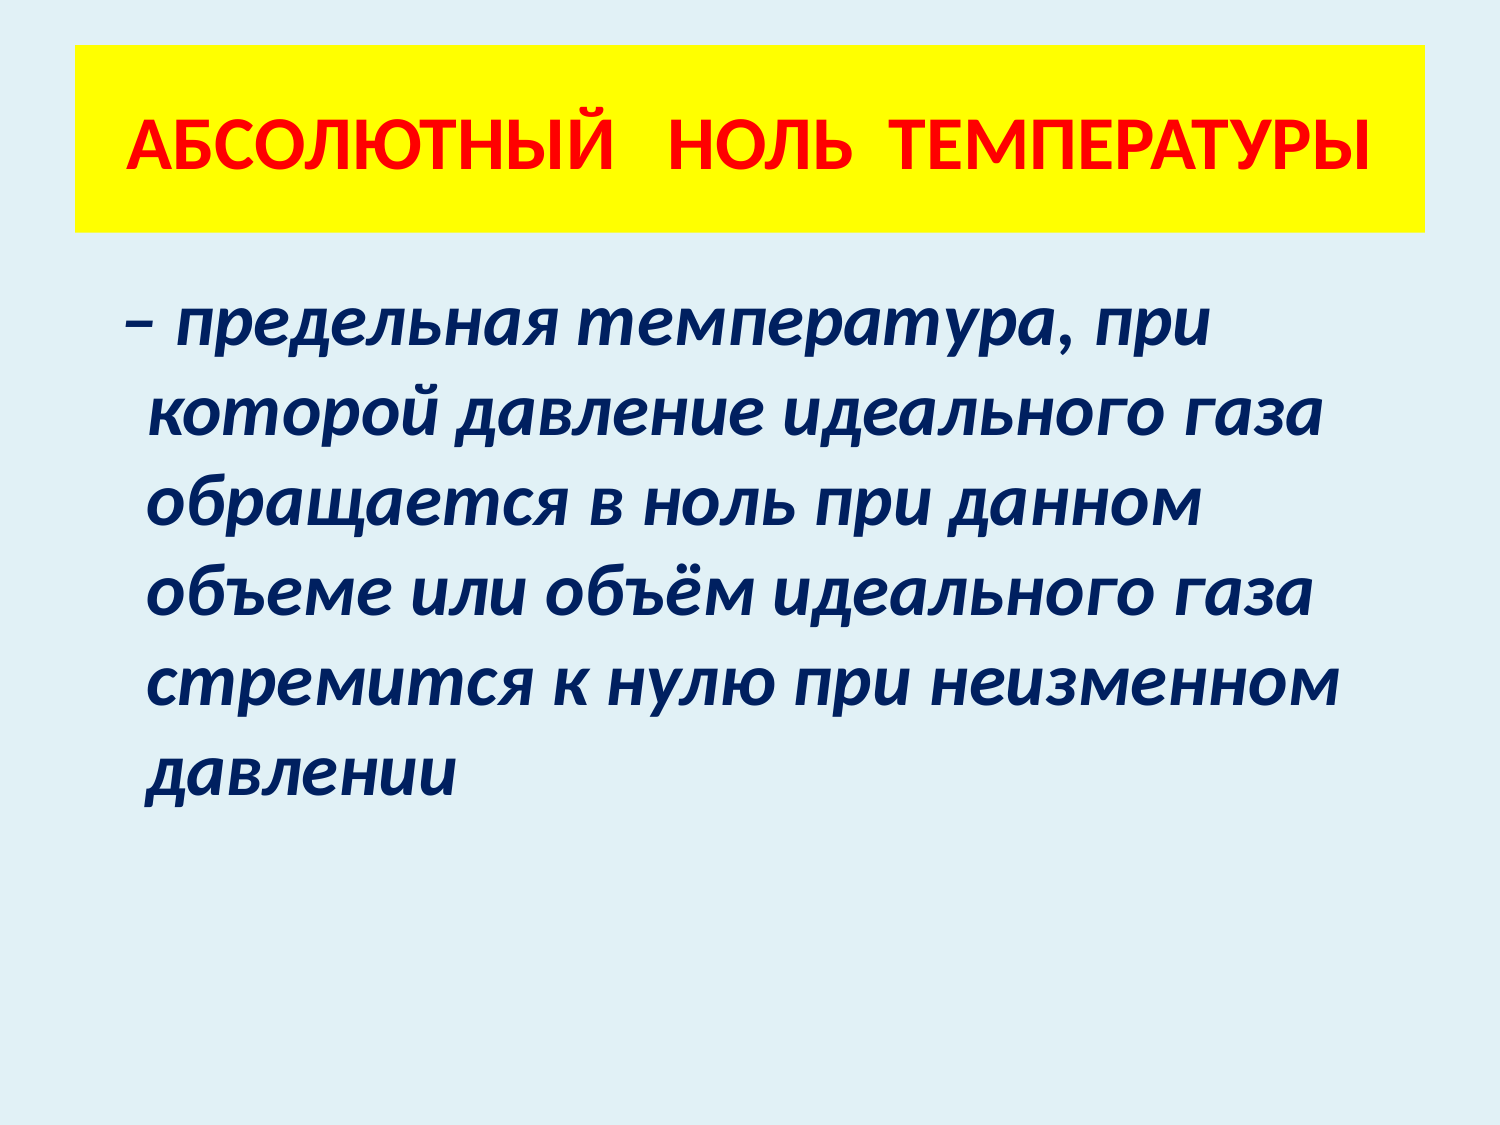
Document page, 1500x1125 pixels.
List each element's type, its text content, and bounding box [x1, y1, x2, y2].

list – предельная температура, при которой давление идеального газа обращается в ноль при данном объеме или объём идеального газа стремится к нулю при неизменном давлении [75, 262, 1425, 1005]
title АБСОЛЮТНЫЙ НОЛЬ ТЕМПЕРАТУРЫ [75, 45, 1425, 233]
